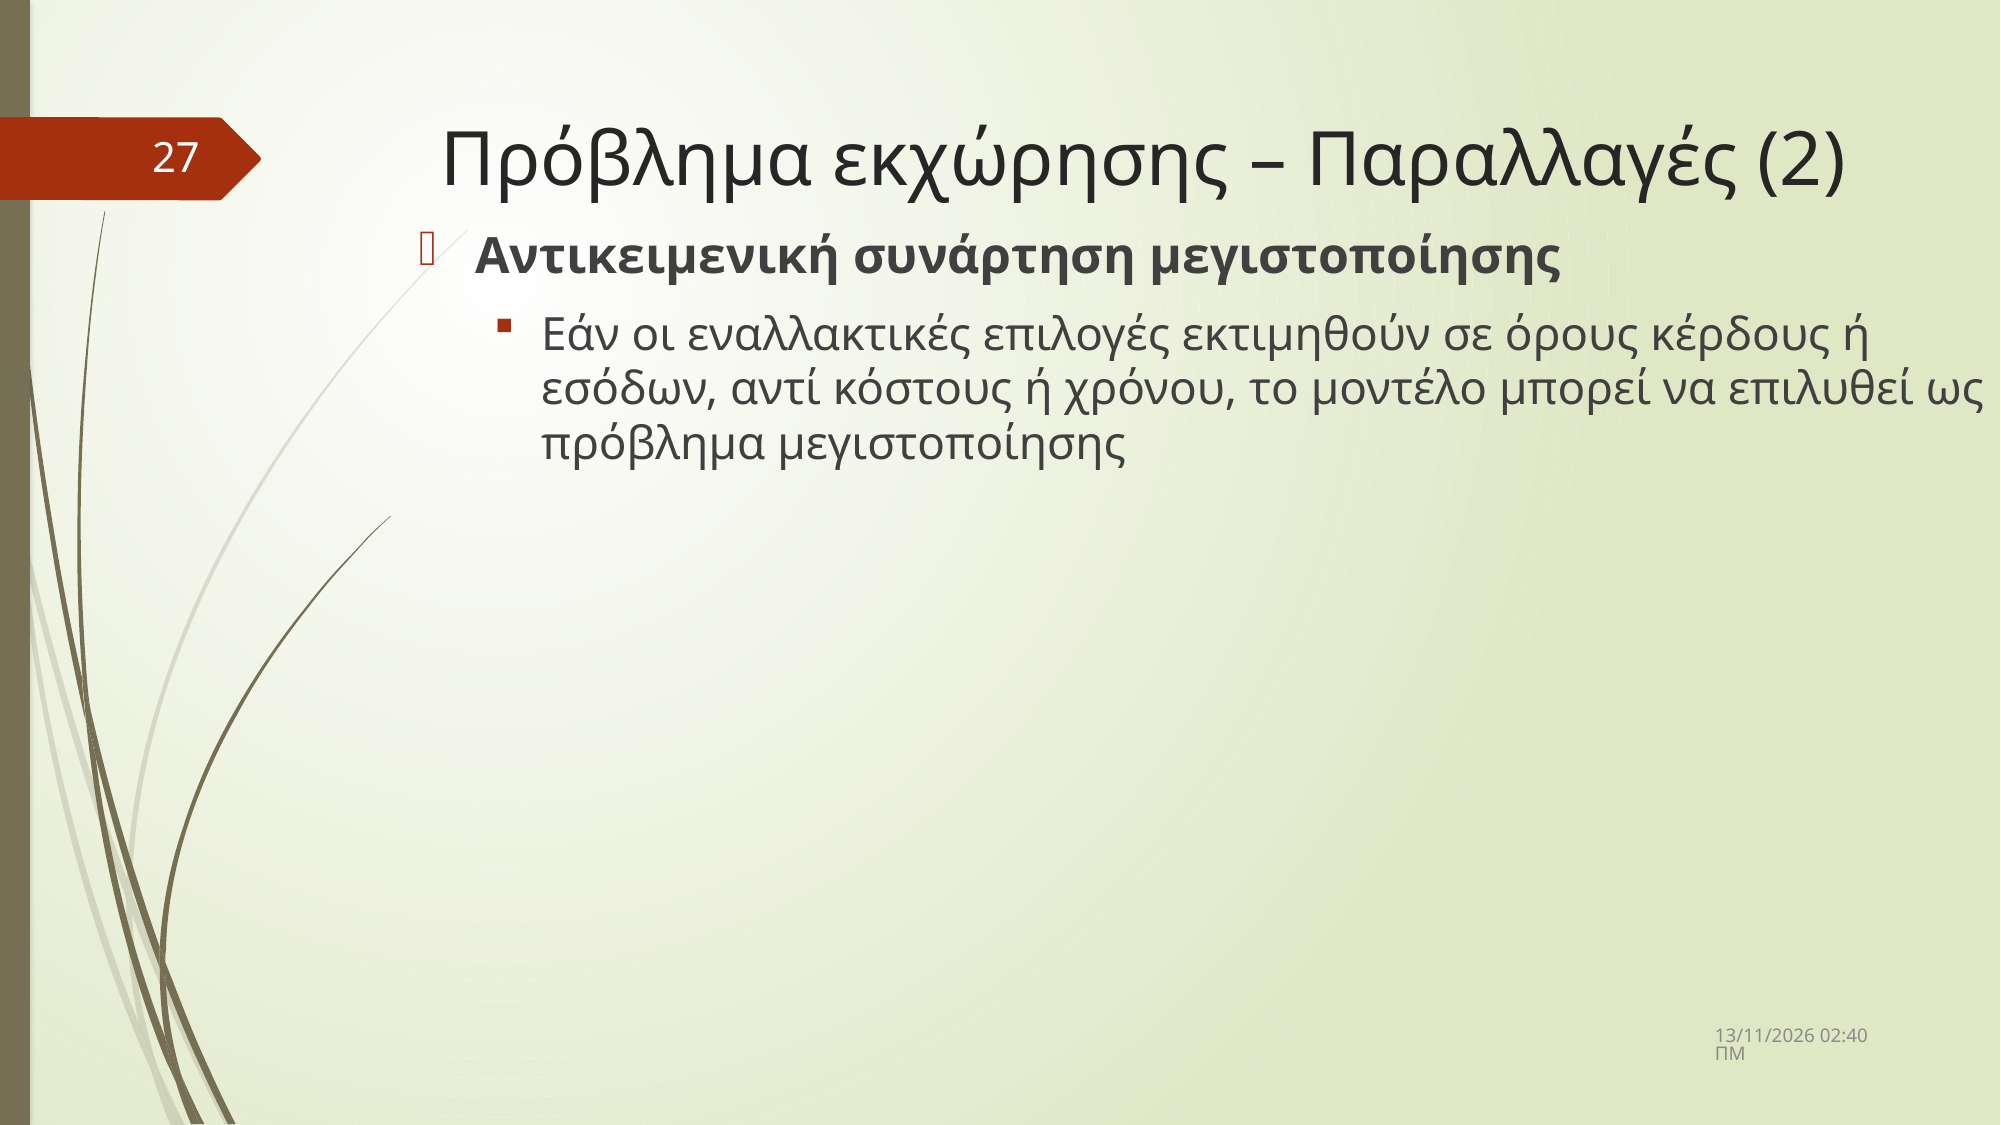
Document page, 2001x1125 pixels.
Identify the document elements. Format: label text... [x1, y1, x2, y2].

title Πρόβλημα εκχώρησης – Παραλλαγές (2) [425, 102, 1923, 215]
slide_number 27 [87, 129, 216, 190]
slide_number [1699, 1005, 1888, 1067]
list Αντικειμενική συνάρτηση μεγιστοποίησης Εάν οι εναλλακτικές επιλογές εκτιμηθούν σε όρους κέρδους ή εσόδων, αντί κόστους ή χρόνου, το μοντέλο μπορεί να επιλυθεί ως πρόβλημα μεγιστοποίησης [404, 215, 2000, 1104]
